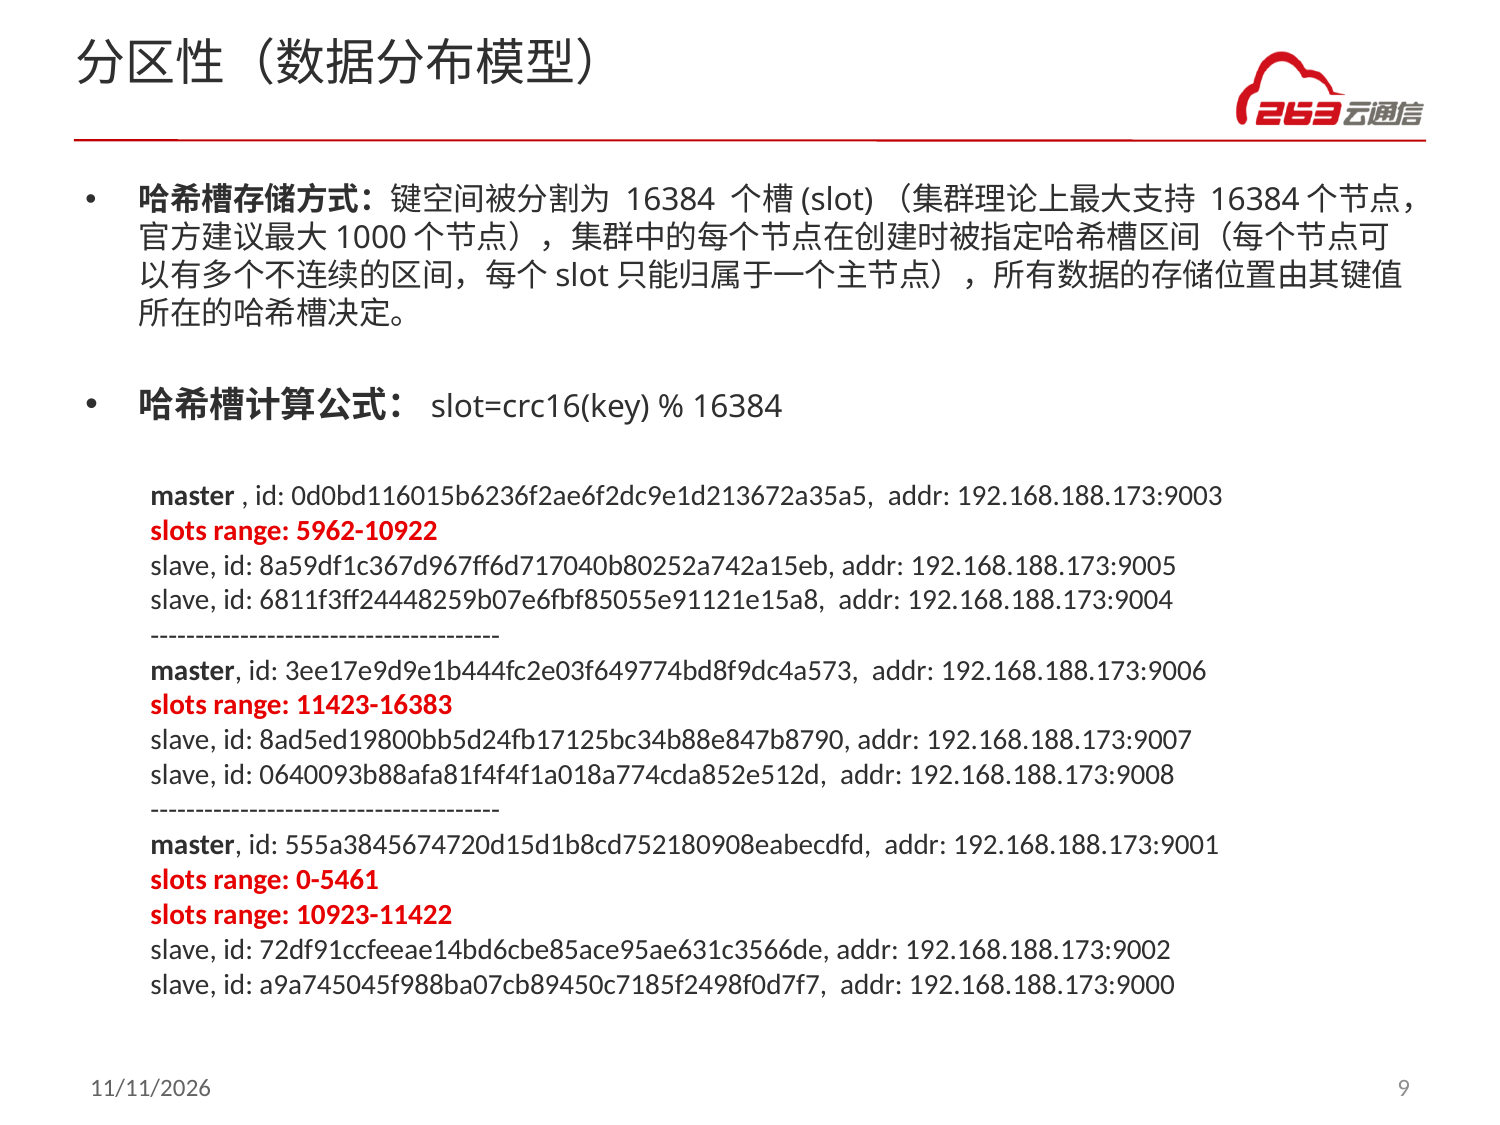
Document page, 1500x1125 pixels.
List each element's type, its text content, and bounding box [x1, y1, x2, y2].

text_box master , id: 0d0bd116015b6236f2ae6f2dc9e1d213672a35a5, addr: 192.168.188.173:9003 slots range: 5962-10922 slave, id: 8a59df1c367d967ff6d717040b80252a742a15eb, addr: 192.168.188.173:9005 slave, id: 6811f3ff24448259b07e6fbf85055e91121e15a8, addr: 192.168.188.173:9004 --------------------------------------- master, id: 3ee17e9d9e1b444fc2e03f649774bd8f9dc4a573, addr: 192.168.188.173:9006 slots range: 11423-16383 slave, id: 8ad5ed19800bb5d24fb17125bc34b88e847b8790, addr: 192.168.188.173:9007 slave, id: 0640093b88afa81f4f4f1a018a774cda852e512d, addr: 192.168.188.173:9008 --------------------------------------- master, id: 555a3845674720d15d1b8cd752180908eabecdfd, addr: 192.168.188.173:9001 slots range: 0-5461 slots range: 10923-11422 slave, id: 72df91ccfeeae14bd6cbe85ace95ae631c3566de, addr: 192.168.188.173:9002 slave, id: a9a745045f988ba07cb89450c7185f2498f0d7f7, addr: 192.168.188.173:9000 [135, 468, 1353, 1008]
list 哈希槽存储方式：键空间被分割为 16384 个槽(slot)（集群理论上最大支持 16384个节点，官方建议最大1000个节点），集群中的每个节点在创建时被指定哈希槽区间（每个节点可以有多个不连续的区间，每个slot只能归属于一个主节点），所有数据的存储位置由其键值所在的哈希槽决定。 哈希槽计算公式：slot=crc16(key) % 16384 [70, 171, 1421, 433]
picture [1230, 37, 1430, 141]
title 分区性（数据分布模型） [75, 30, 1235, 136]
